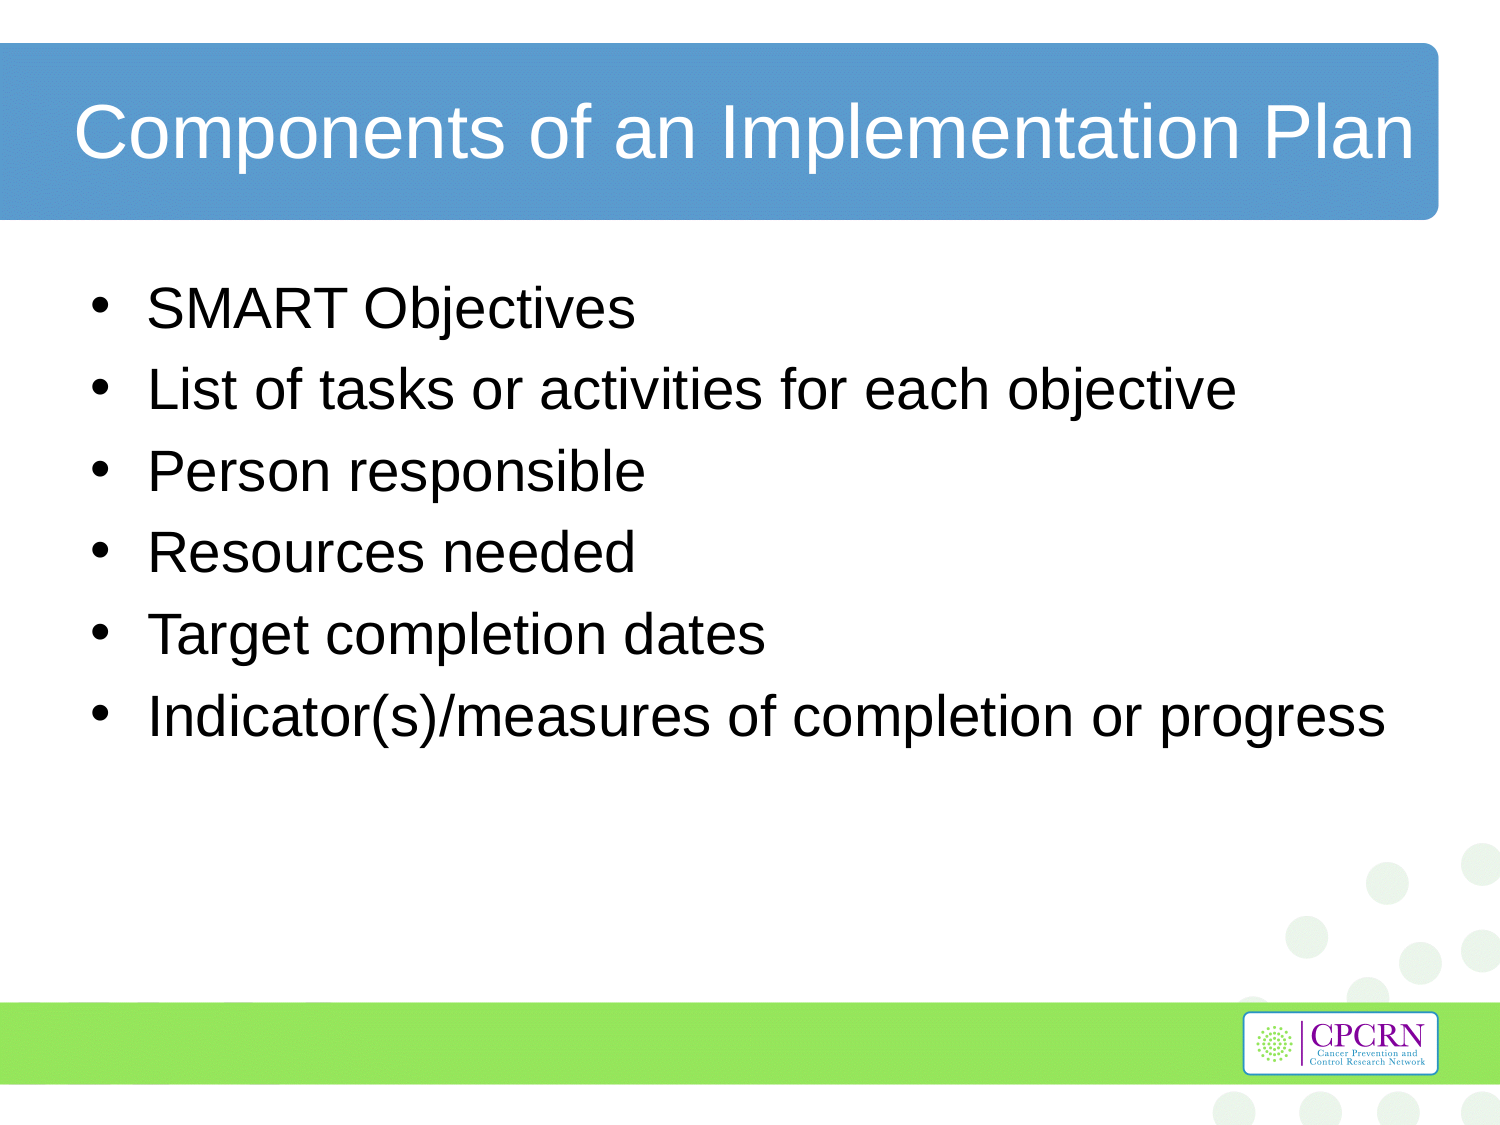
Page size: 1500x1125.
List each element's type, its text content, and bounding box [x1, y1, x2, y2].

list SMART Objectives List of tasks or activities for each objective Person responsible Resources needed Target completion dates Indicator(s)/measures of completion or progress [75, 262, 1425, 1005]
picture [0, 0, 1500, 1125]
title Components of an Implementation Plan [58, 34, 1496, 223]
